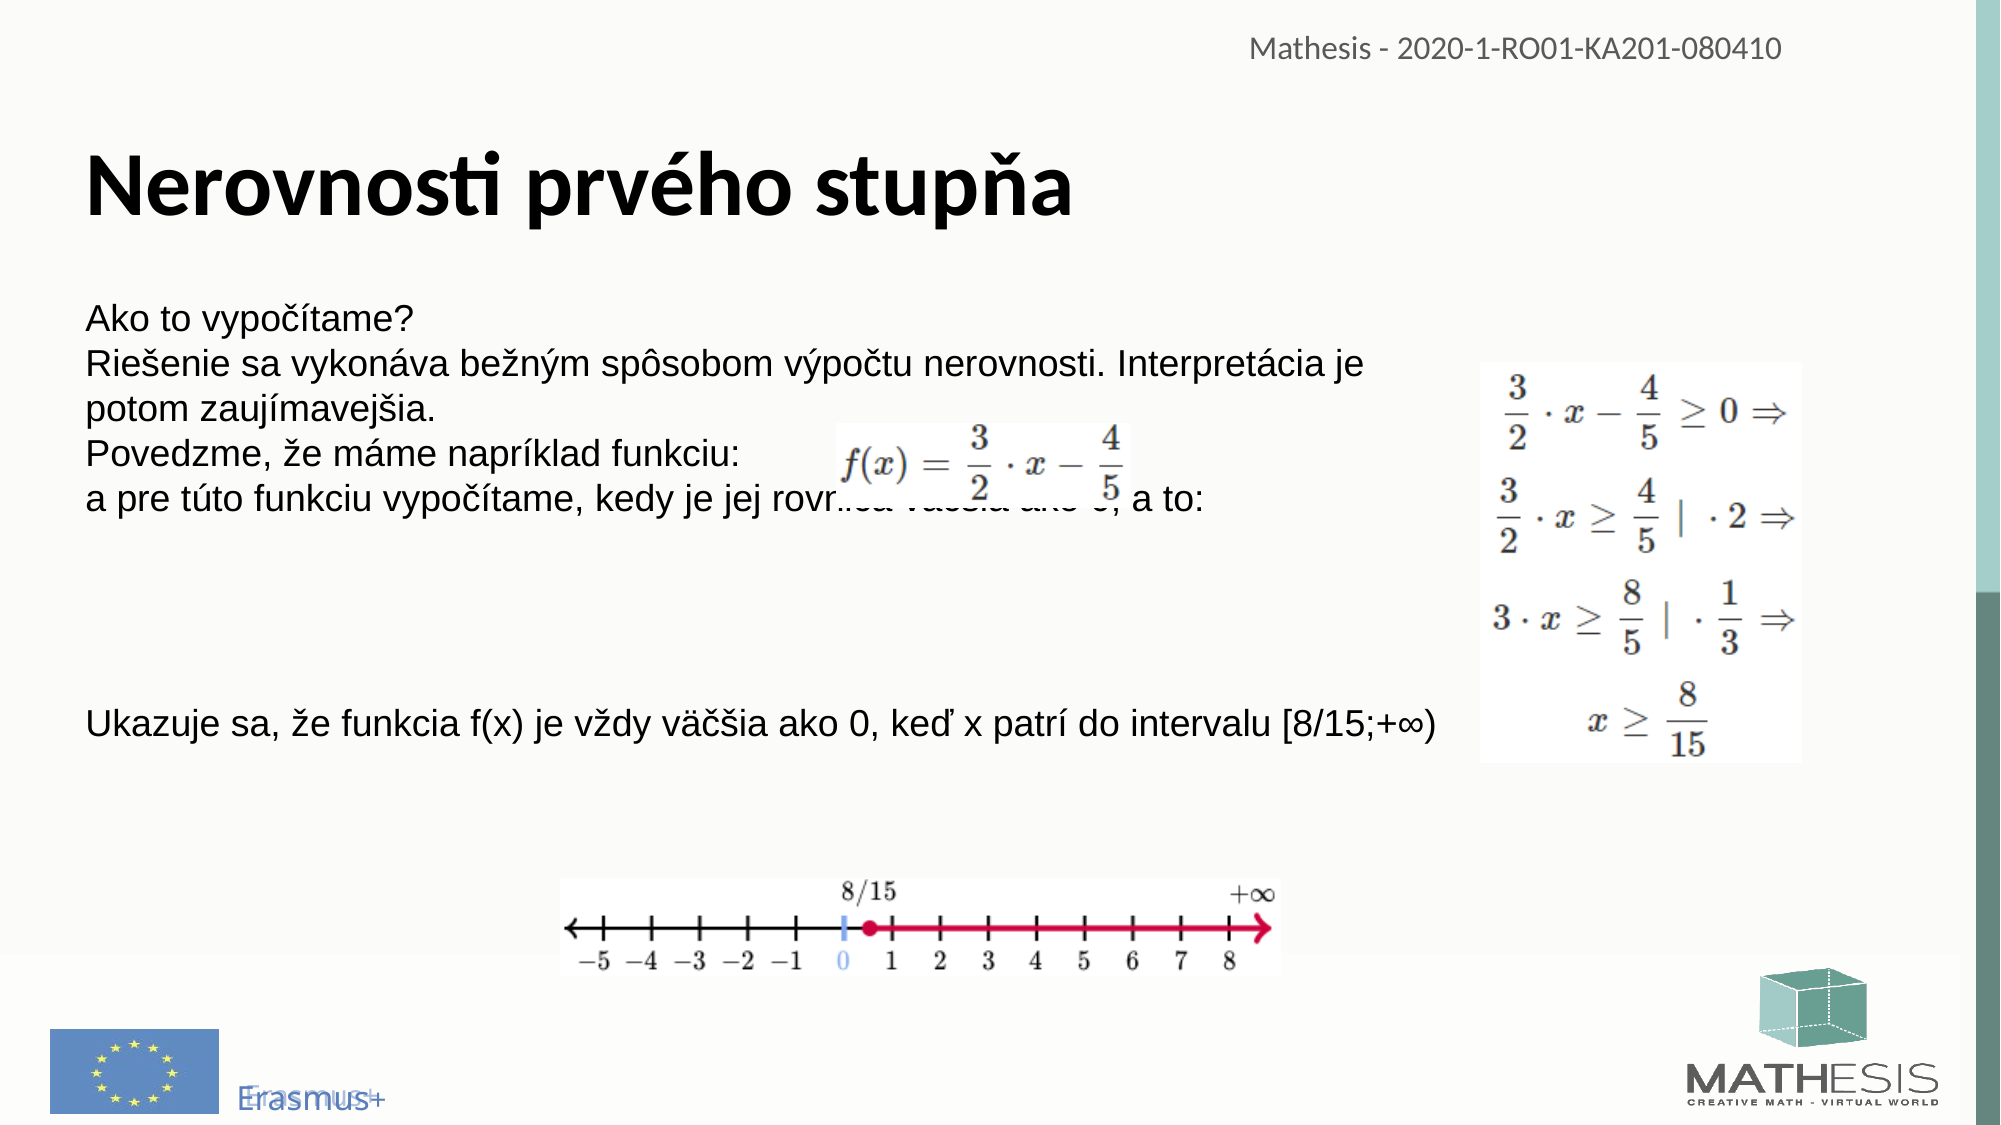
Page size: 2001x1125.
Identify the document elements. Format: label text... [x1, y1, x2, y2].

text_box Δ>0 [50, 1029, 219, 1114]
picture [836, 423, 1131, 509]
subtitle Ako to vypočítame? Riešenie sa vykonáva bežným spôsobom výpočtu nerovnosti. Interpretácia je potom zaujímavejšia. Povedzme, že máme napríklad funkciu: a pre túto funkciu vypočítame, kedy je jej rovnica väčšia ako 0, a to: Ukazuje sa, že funkcia f(x) je vždy väčšia ako 0, keď x patrí do intervalu [8/15;+∞) [70, 286, 1471, 721]
text_box Δ>0 [1664, 928, 1961, 1125]
title Nerovnosti prvého stupňa [70, 115, 1771, 357]
picture [560, 878, 1282, 976]
picture [1480, 362, 1802, 763]
text_box Δ>0 [1976, 0, 2000, 1125]
